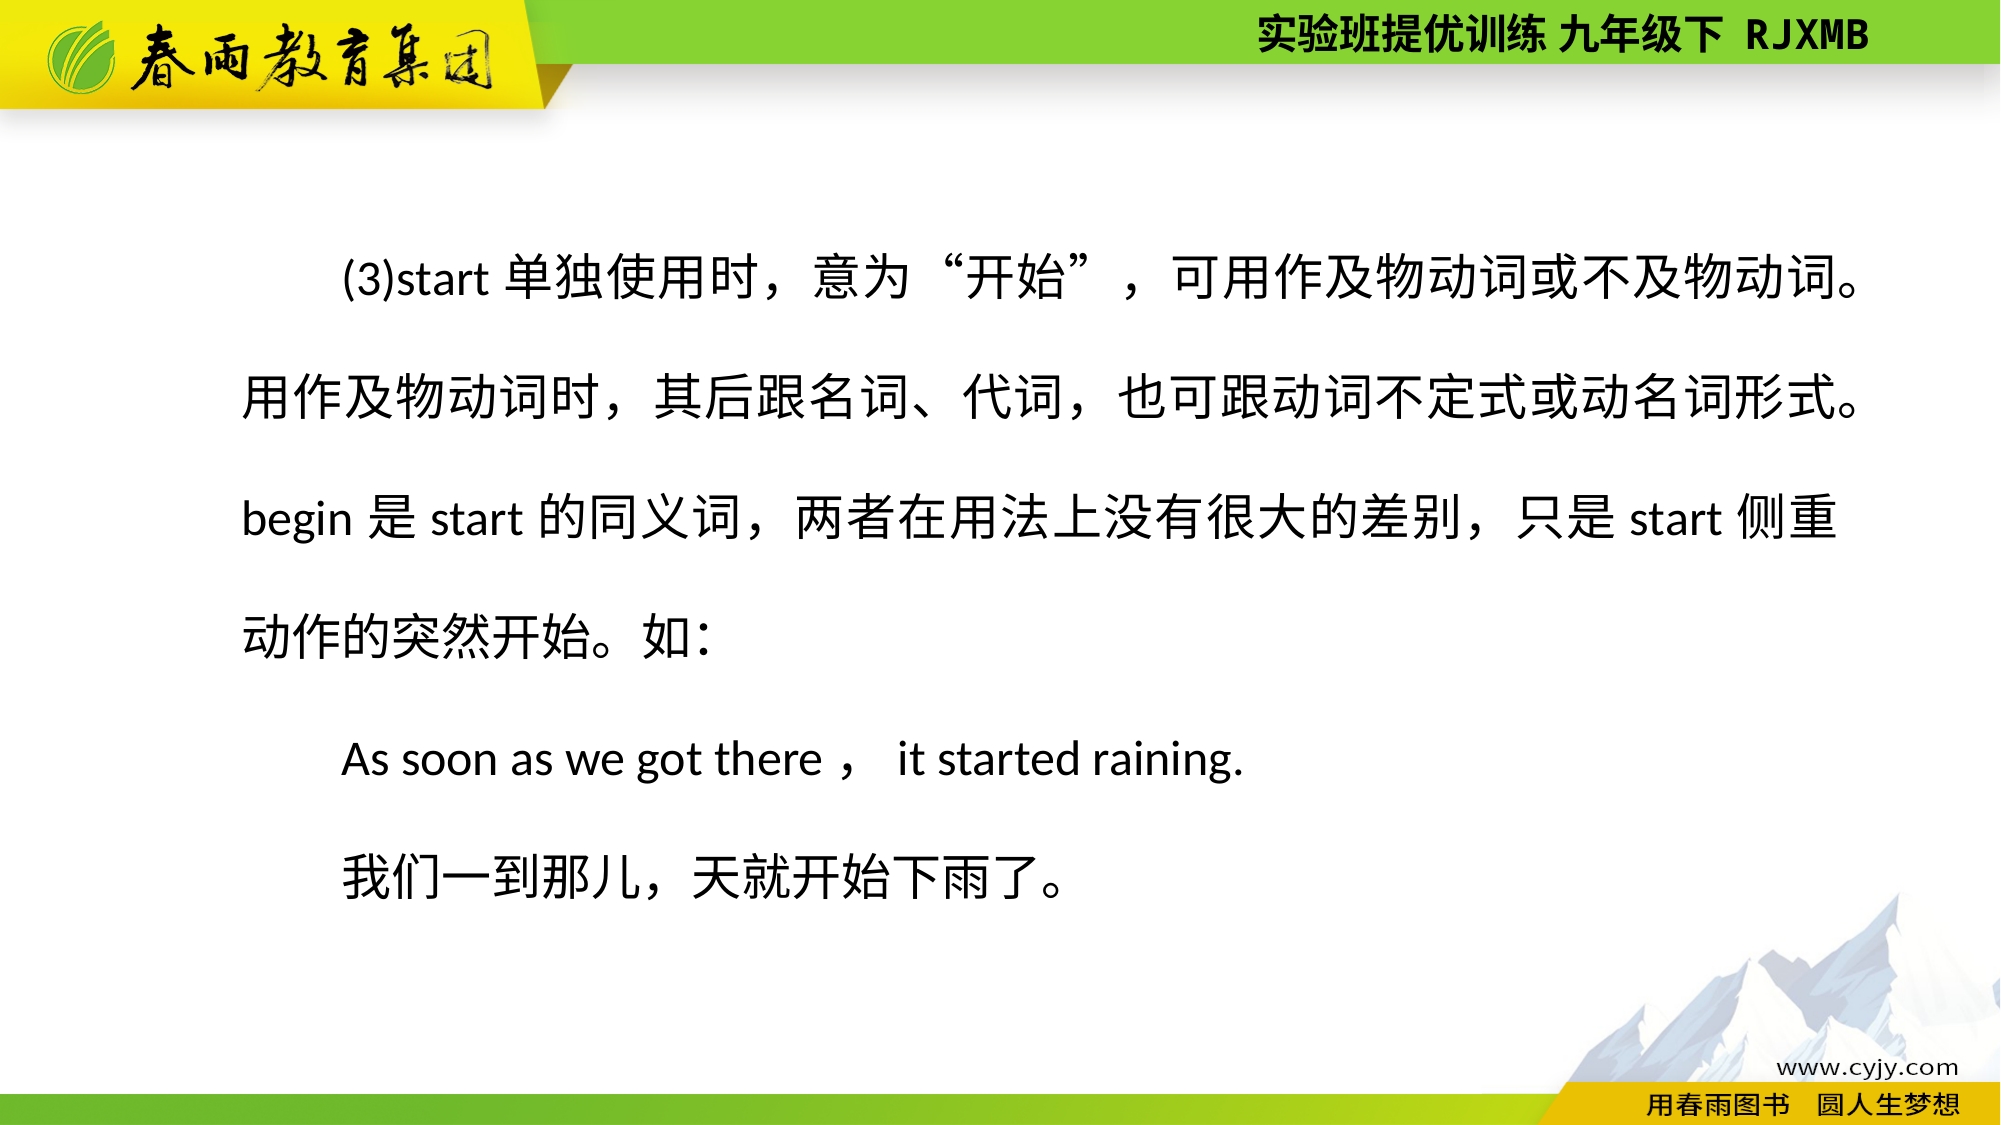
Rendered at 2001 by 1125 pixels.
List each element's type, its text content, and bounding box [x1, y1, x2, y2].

text_box (3)start单独使用时，意为“开始”，可用作及物动词或不及物动词。用作及物动词时，其后跟名词、代词，也可跟动词不定式或动名词形式。begin是start的同义词，两者在用法上没有很大的差别，只是start侧重动作的突然开始。如： As soon as we got there，it started raining. 我们一到那儿，天就开始下雨了。 [226, 177, 1853, 913]
picture [0, 0, 2001, 1125]
